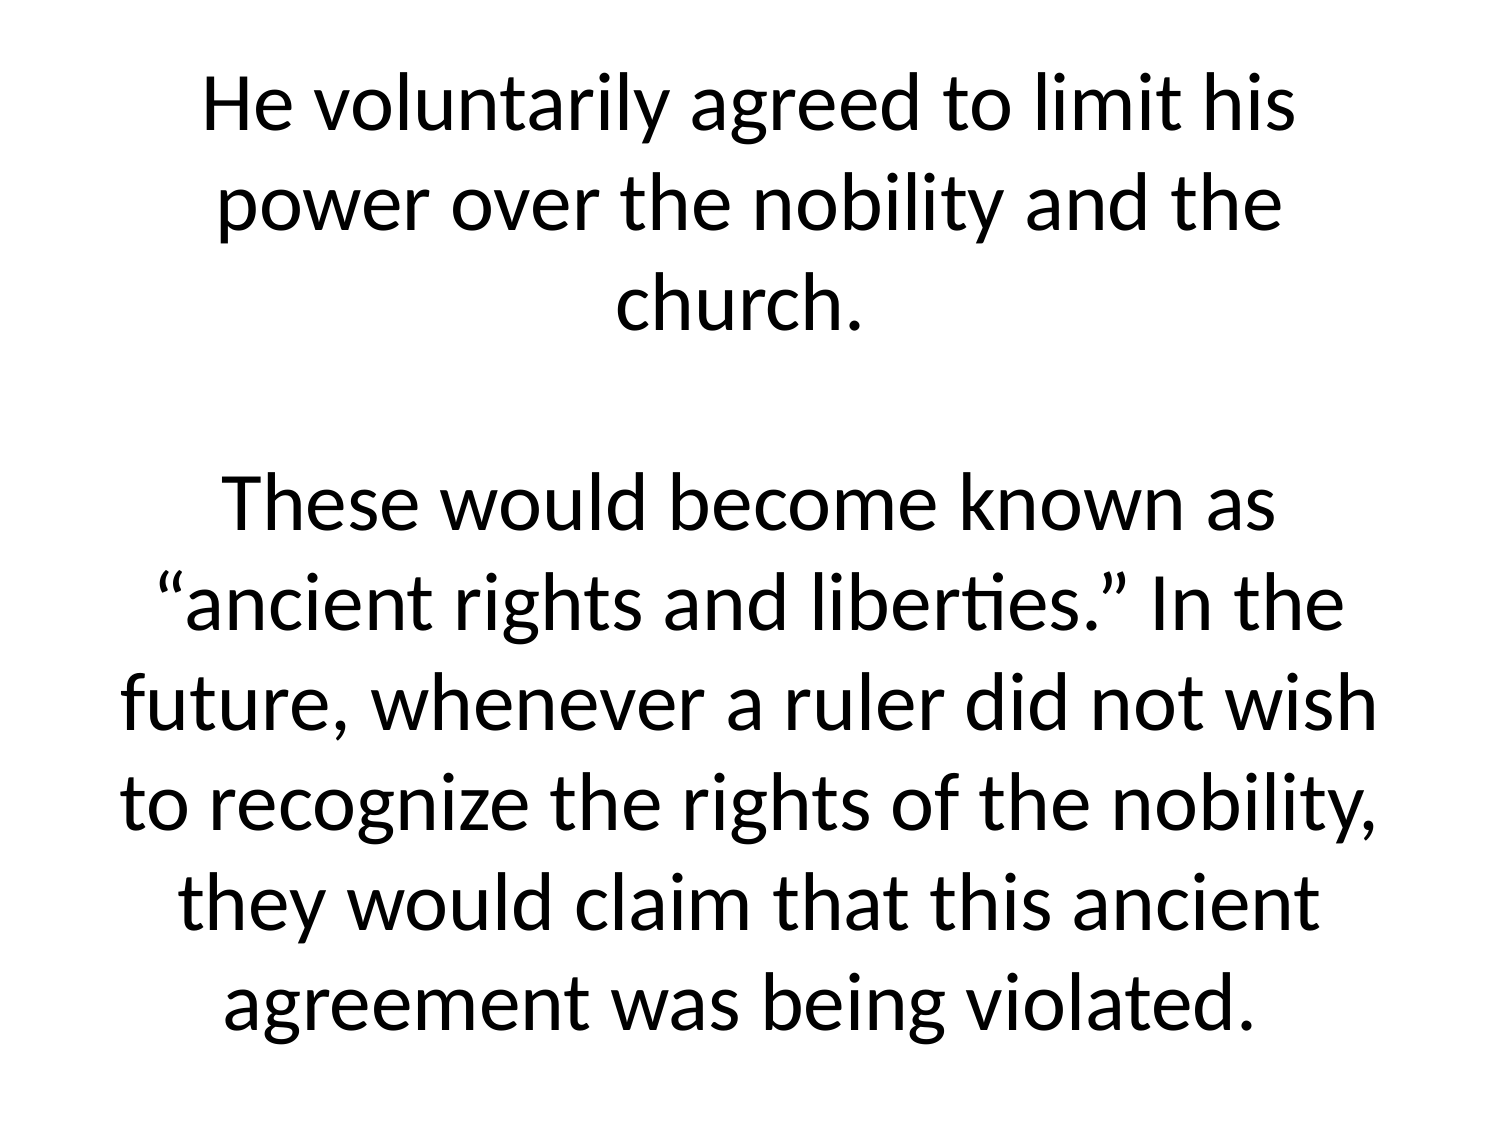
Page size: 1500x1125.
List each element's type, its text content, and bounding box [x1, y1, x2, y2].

title He voluntarily agreed to limit his power over the nobility and the church. These would become known as “ancient rights and liberties.” In the future, whenever a ruler did not wish to recognize the rights of the nobility, they would claim that this ancient agreement was being violated. [74, 44, 1426, 1051]
